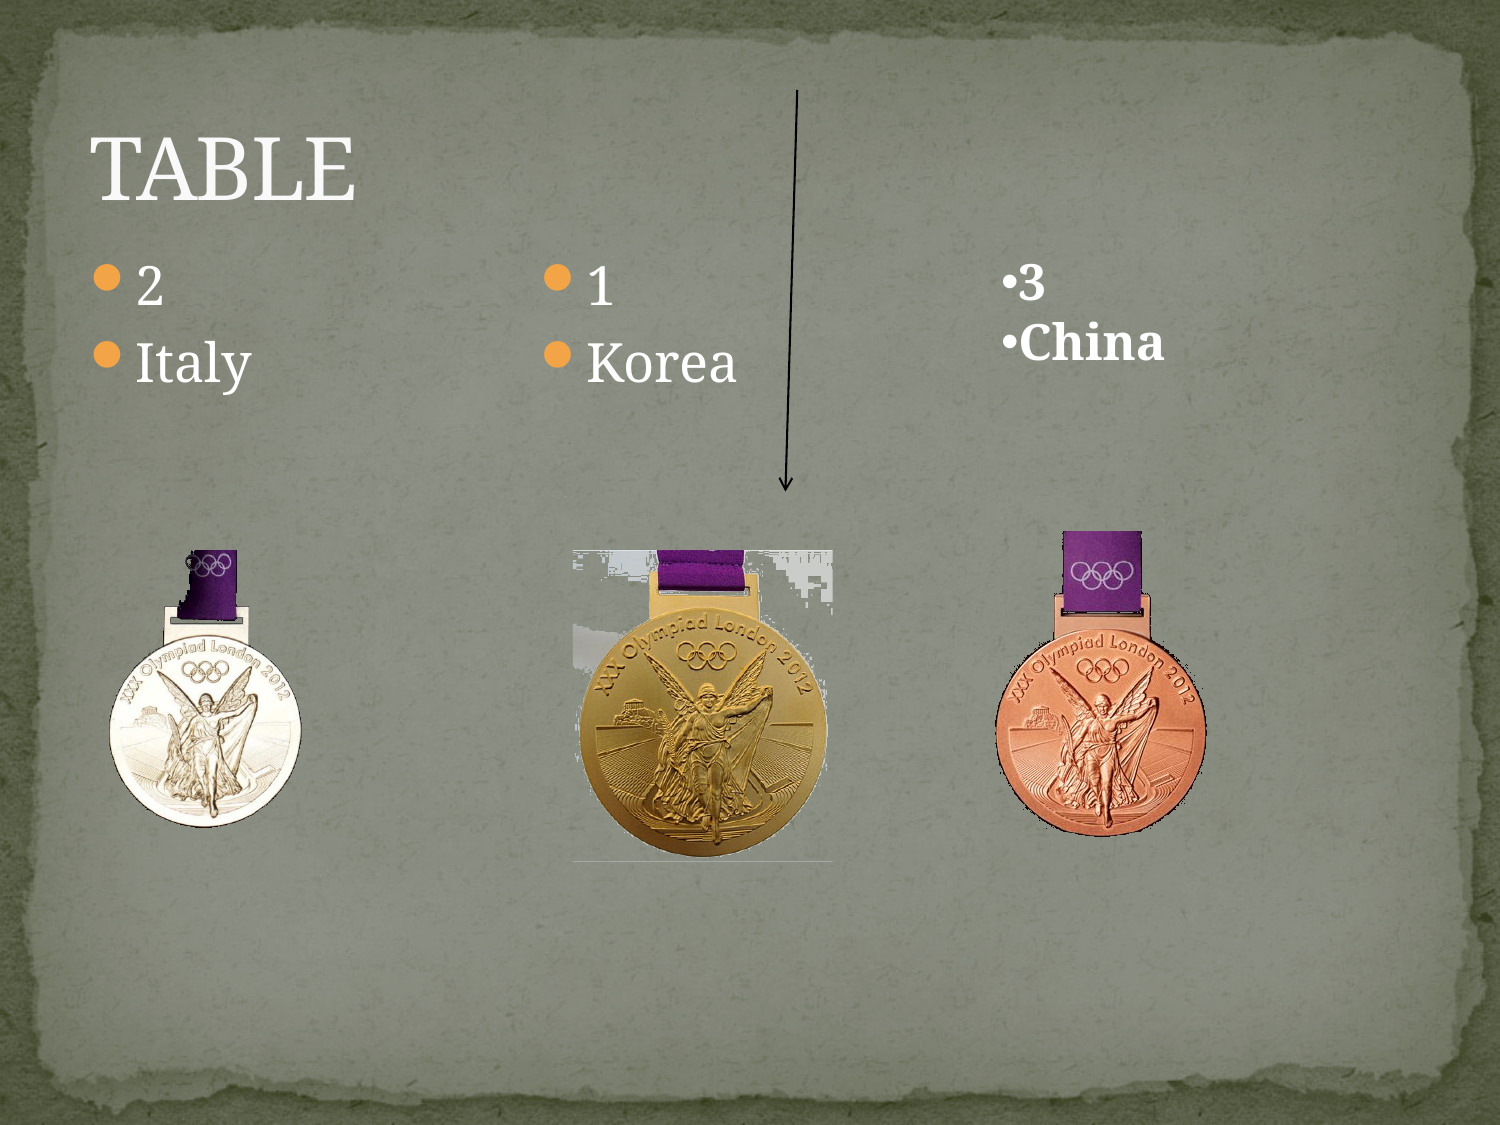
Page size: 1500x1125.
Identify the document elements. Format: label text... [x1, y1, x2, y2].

picture [100, 550, 313, 835]
text_box 3 China [986, 243, 1424, 424]
picture [974, 531, 1235, 845]
list 2 Italy [75, 243, 525, 1000]
title TABLE [74, 24, 1425, 225]
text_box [787, 91, 797, 491]
picture [572, 550, 833, 862]
list 1 Korea [525, 243, 987, 1000]
